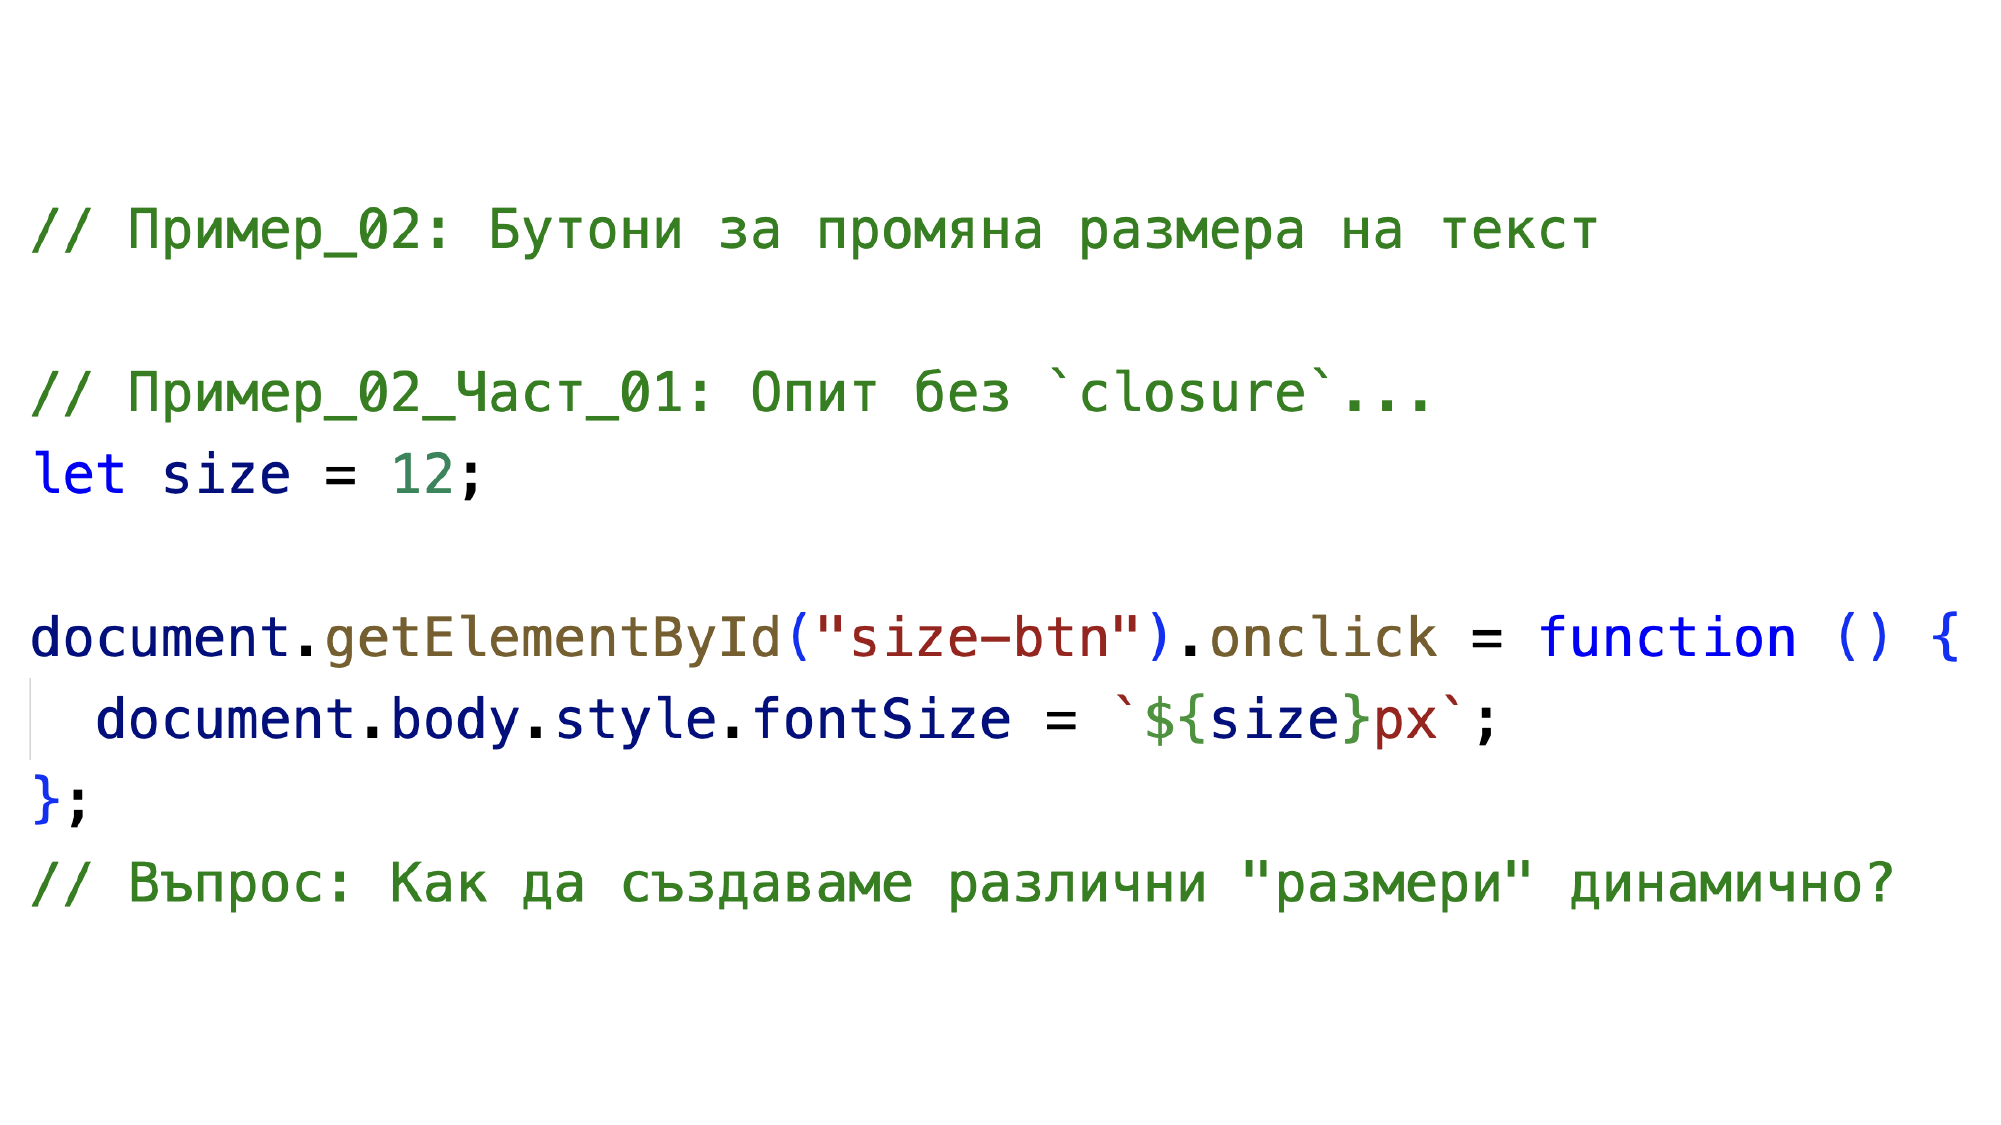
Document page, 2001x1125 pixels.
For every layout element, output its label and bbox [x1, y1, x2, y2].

picture [0, 184, 2000, 941]
